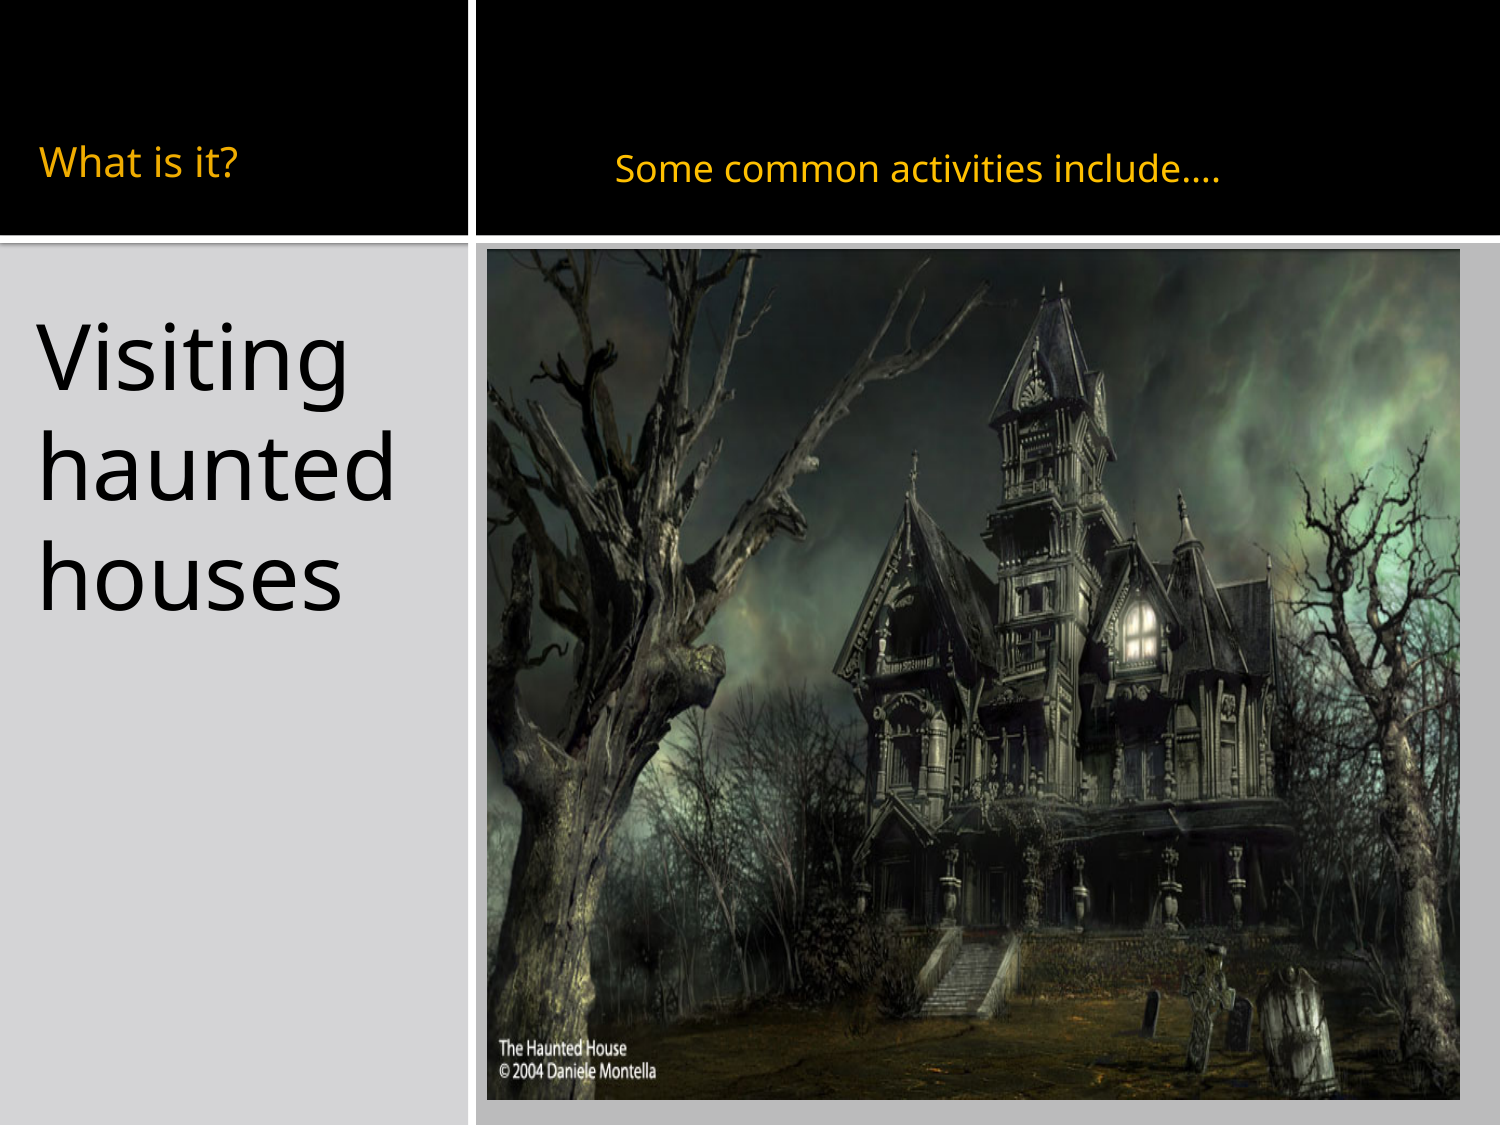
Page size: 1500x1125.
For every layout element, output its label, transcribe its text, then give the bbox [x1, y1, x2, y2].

picture [476, 243, 1500, 1125]
list Visiting haunted houses [26, 283, 433, 1034]
title What is it? [26, 25, 442, 186]
text_box Some common activities include…. [599, 137, 1263, 198]
